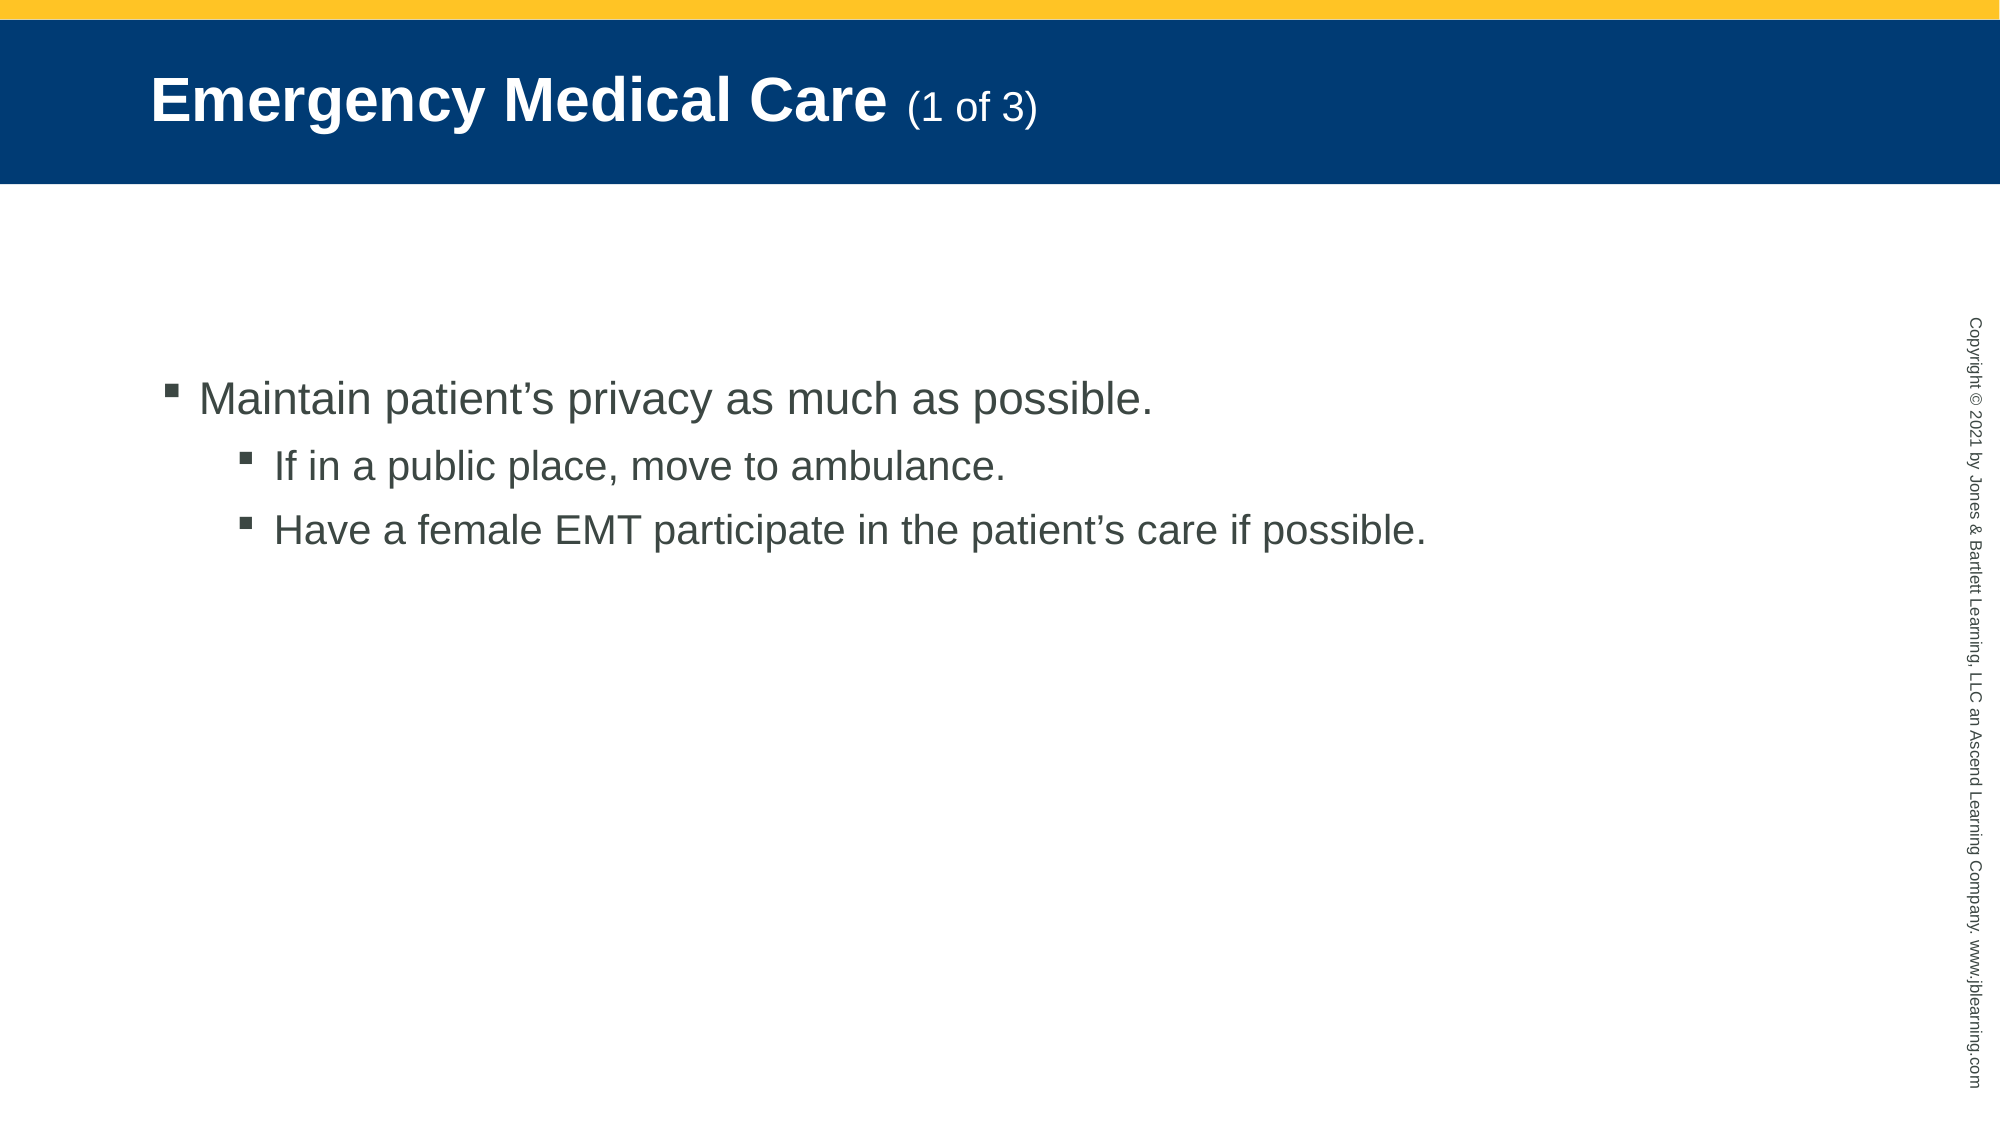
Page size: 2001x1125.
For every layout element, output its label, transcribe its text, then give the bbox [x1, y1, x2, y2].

list Maintain patient’s privacy as much as possible. If in a public place, move to ambulance. Have a female EMT participate in the patient’s care if possible. [146, 361, 1859, 1016]
title Emergency Medical Care (1 of 3) [0, 19, 2000, 185]
